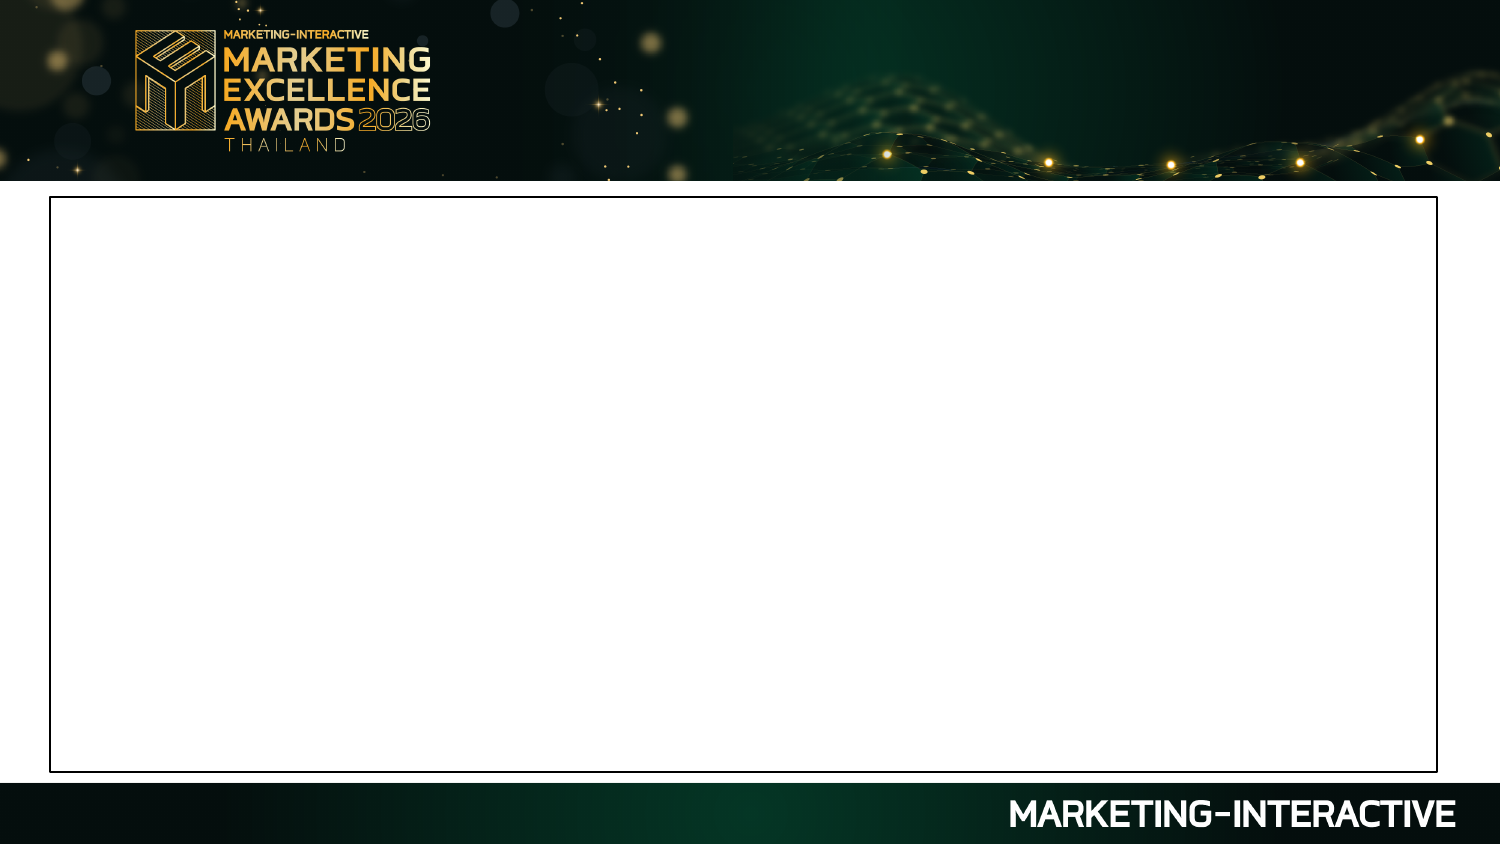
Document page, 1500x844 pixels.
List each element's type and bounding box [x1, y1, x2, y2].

picture [0, 0, 1500, 844]
text_box [48, 195, 1440, 774]
